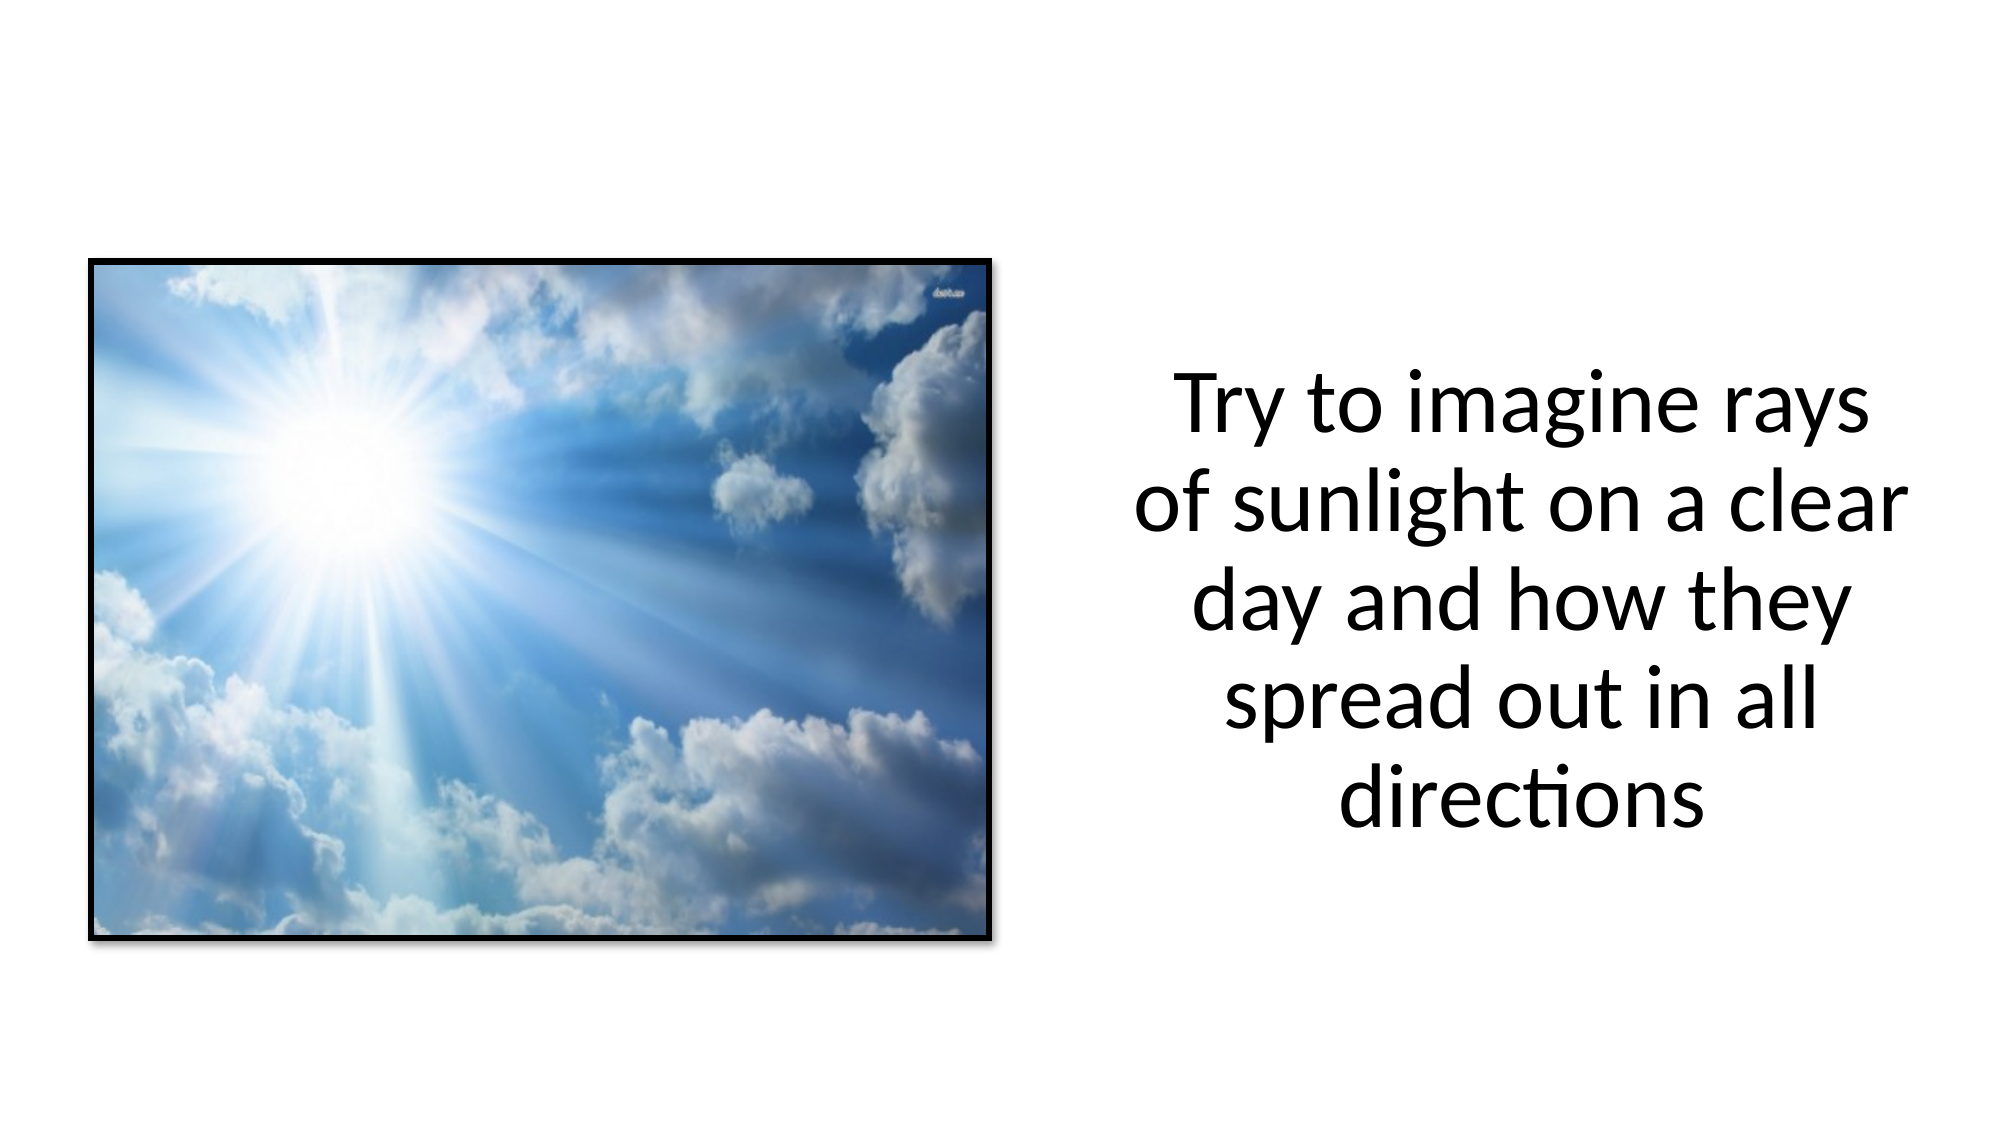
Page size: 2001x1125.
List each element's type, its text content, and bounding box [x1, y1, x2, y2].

picture [93, 264, 986, 935]
title Try to imagine rays of sunlight on a clear day and how they spread out in all directions [1118, 573, 1927, 966]
